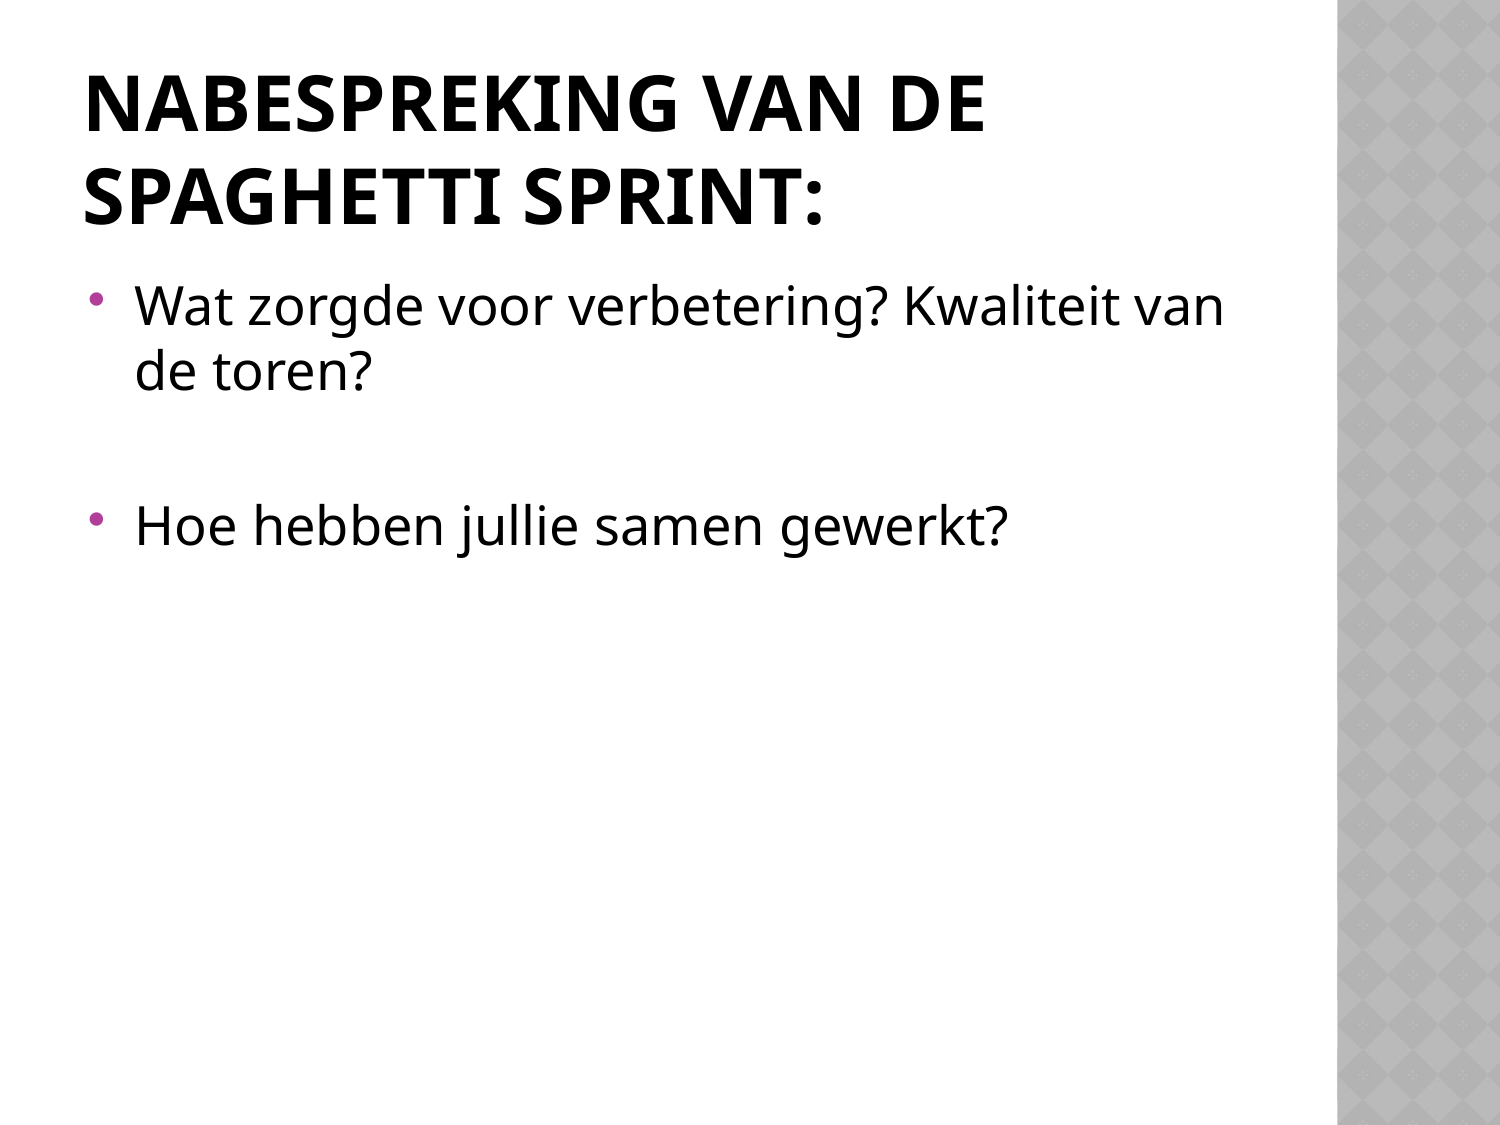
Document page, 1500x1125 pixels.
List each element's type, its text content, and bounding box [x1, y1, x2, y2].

list Wat zorgde voor verbetering? Kwaliteit van de toren? Hoe hebben jullie samen gewerkt? [75, 264, 1263, 1059]
title Nabespreking van de spaghetti sprint: [75, 52, 1263, 240]
